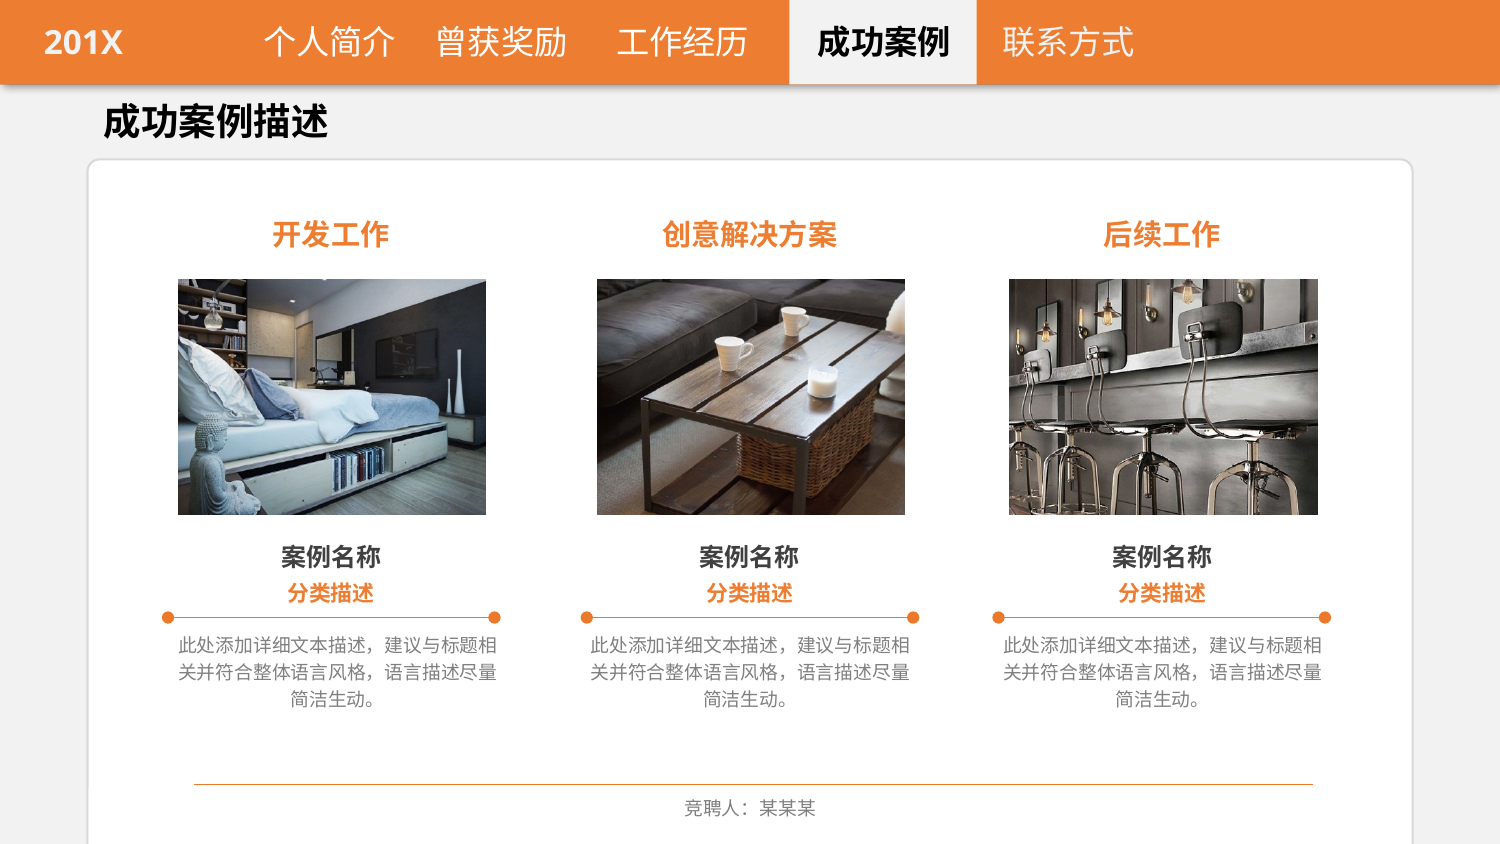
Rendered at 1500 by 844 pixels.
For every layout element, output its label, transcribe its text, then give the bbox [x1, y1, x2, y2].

text_box 开发工作 [257, 209, 405, 259]
text_box 201X [29, 14, 139, 69]
text_box 此处添加详细文本描述，建议与标题相关并符合整体语言风格，语言描述尽量简洁生动。 [987, 621, 1338, 718]
text_box 案例名称 [266, 534, 397, 580]
text_box [979, 0, 1500, 86]
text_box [587, 271, 913, 523]
text_box 工作经历 [601, 14, 764, 69]
text_box 联系方式 [987, 14, 1151, 69]
text_box 案例名称 [1097, 534, 1228, 580]
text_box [999, 271, 1326, 523]
text_box 个人简介 [248, 14, 412, 69]
text_box 案例名称 [685, 534, 815, 580]
text_box 此处添加详细文本描述，建议与标题相关并符合整体语言风格，语言描述尽量简洁生动。 [162, 621, 513, 718]
text_box 曾获奖励 [419, 14, 583, 70]
text_box 竞聘人：某某某 [669, 788, 831, 827]
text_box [168, 271, 494, 523]
text_box [0, 0, 787, 86]
text_box 后续工作 [1089, 209, 1236, 259]
text_box 分类描述 [1104, 571, 1221, 613]
text_box [787, 0, 979, 86]
text_box 成功案例 [803, 14, 966, 69]
text_box 创意解决方案 [647, 209, 853, 259]
text_box 此处添加详细文本描述，建议与标题相关并符合整体语言风格，语言描述尽量简洁生动。 [575, 621, 925, 718]
text_box 成功案例描述 [88, 90, 344, 151]
text_box 分类描述 [272, 571, 390, 613]
text_box 分类描述 [691, 571, 809, 613]
